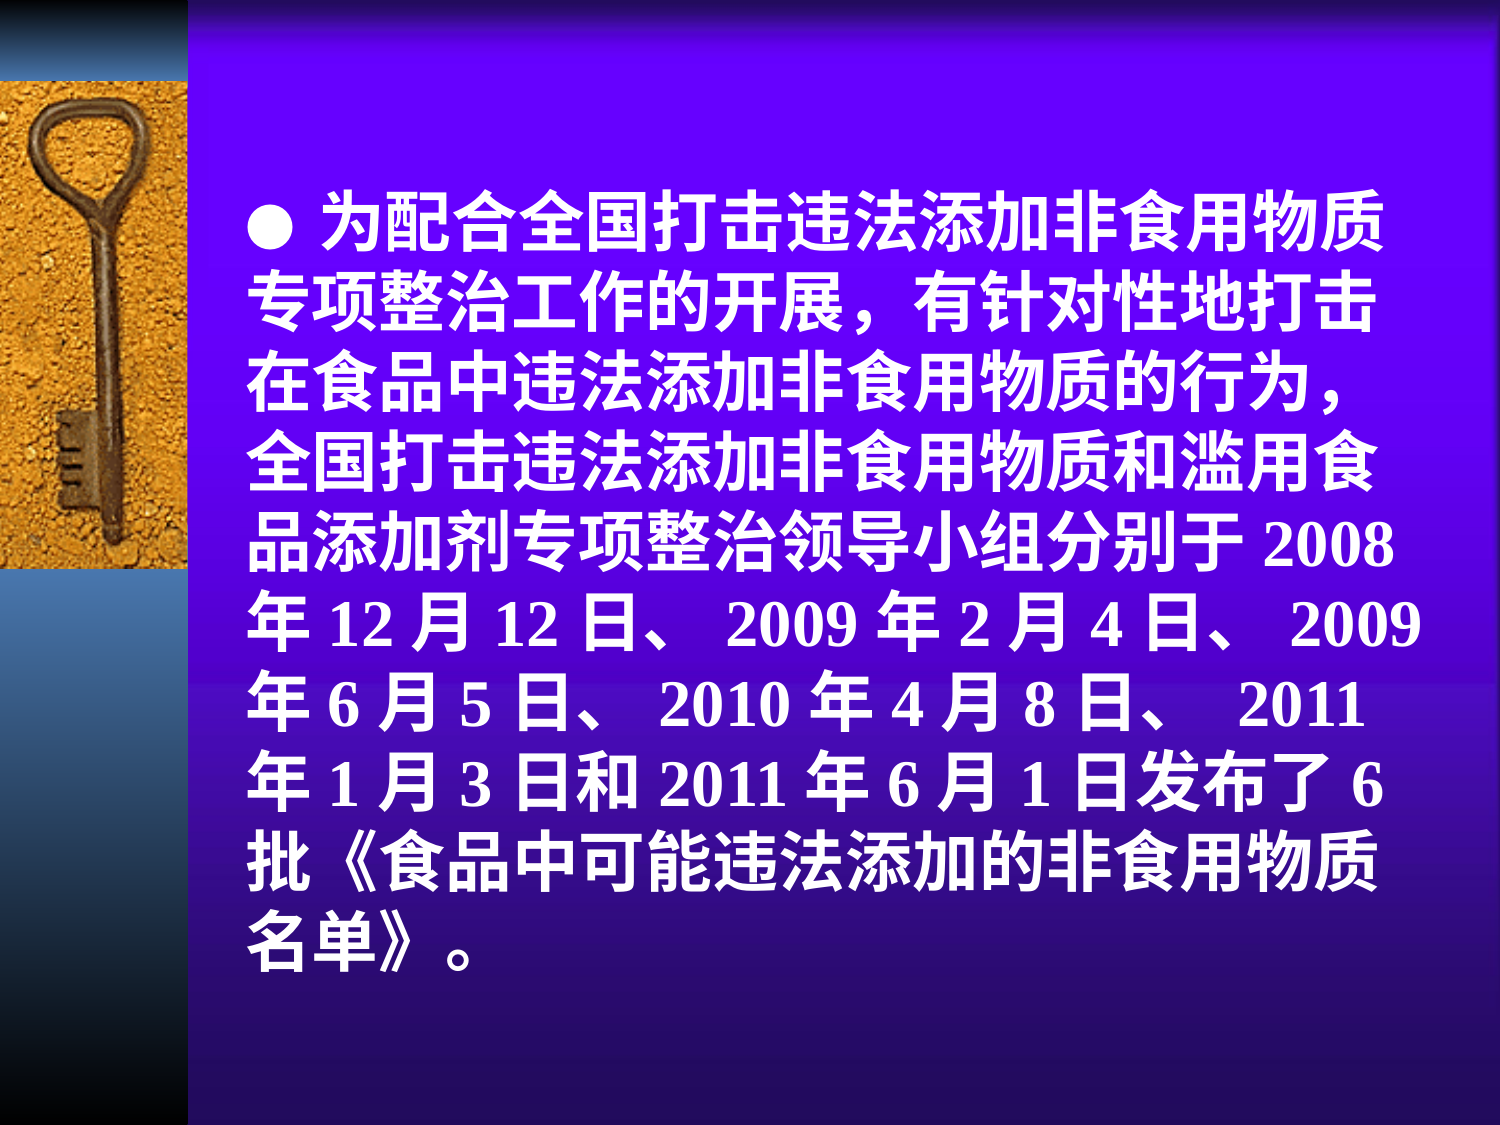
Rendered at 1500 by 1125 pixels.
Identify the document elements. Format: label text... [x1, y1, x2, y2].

text_box ● 为配合全国打击违法添加非食用物质专项整治工作的开展，有针对性地打击 在食品中违法添加非食用物质的行为，全国打击违法添加非食用物质和滥用食品添加剂专项整治领导小组分别于2008年12月12日、2009年2月4日、2009年6月5日、2010年4月8日、 2011年1月3日和2011年6月1日发布了6批《食品中可能违法添加的非食用物质名单》。 [230, 172, 1459, 987]
picture [0, 0, 1500, 1125]
